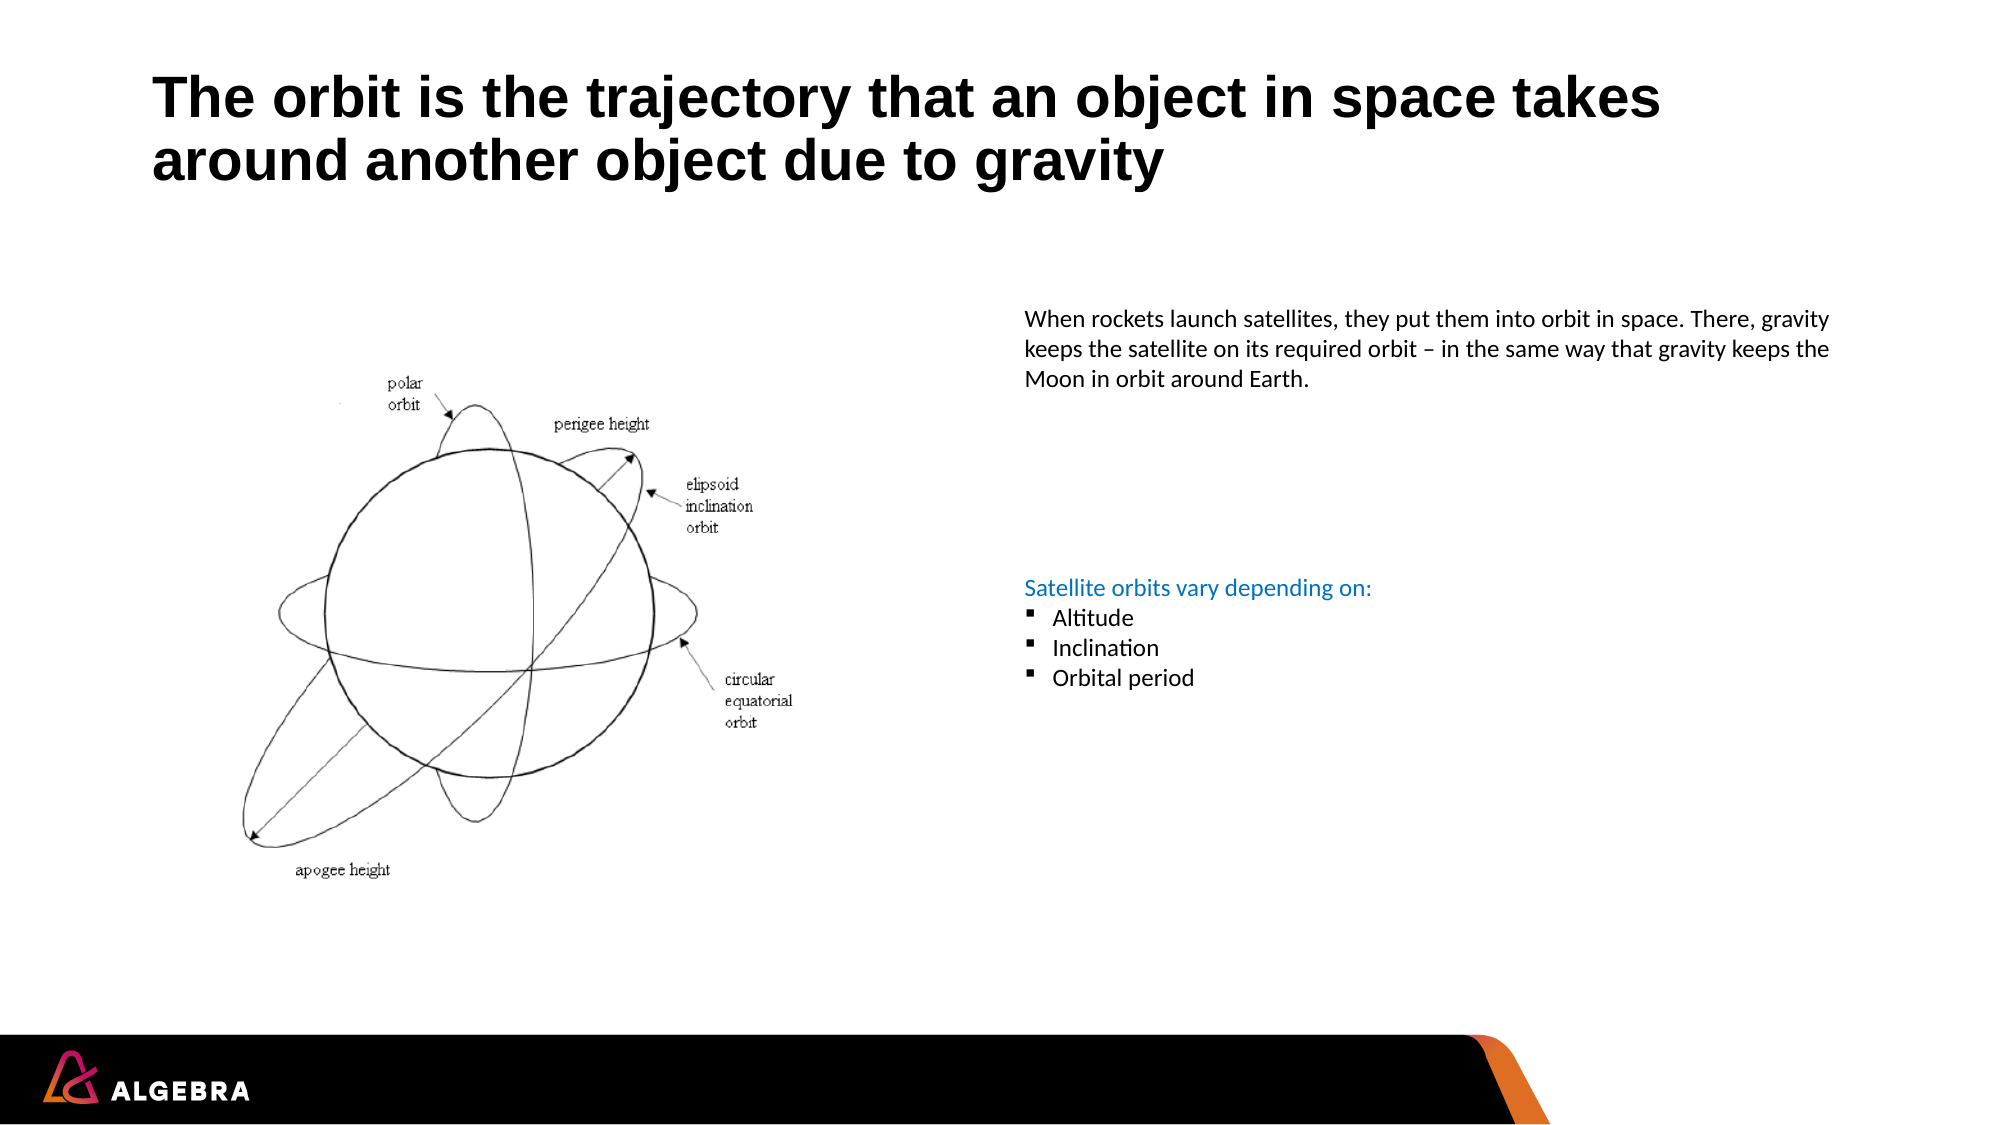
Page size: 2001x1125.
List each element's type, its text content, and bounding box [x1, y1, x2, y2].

text_box Satellite orbits vary depending on: Altitude Inclination Orbital period [1009, 563, 1863, 726]
picture [213, 360, 813, 919]
text_box When rockets launch satellites, they put them into orbit in space. There, gravity keeps the satellite on its required orbit – in the same way that gravity keeps the Moon in orbit around Earth. [1009, 294, 1863, 457]
title The orbit is the trajectory that an object in space takes around another object due to gravity [137, 59, 1863, 278]
picture [0, 1034, 1733, 1125]
